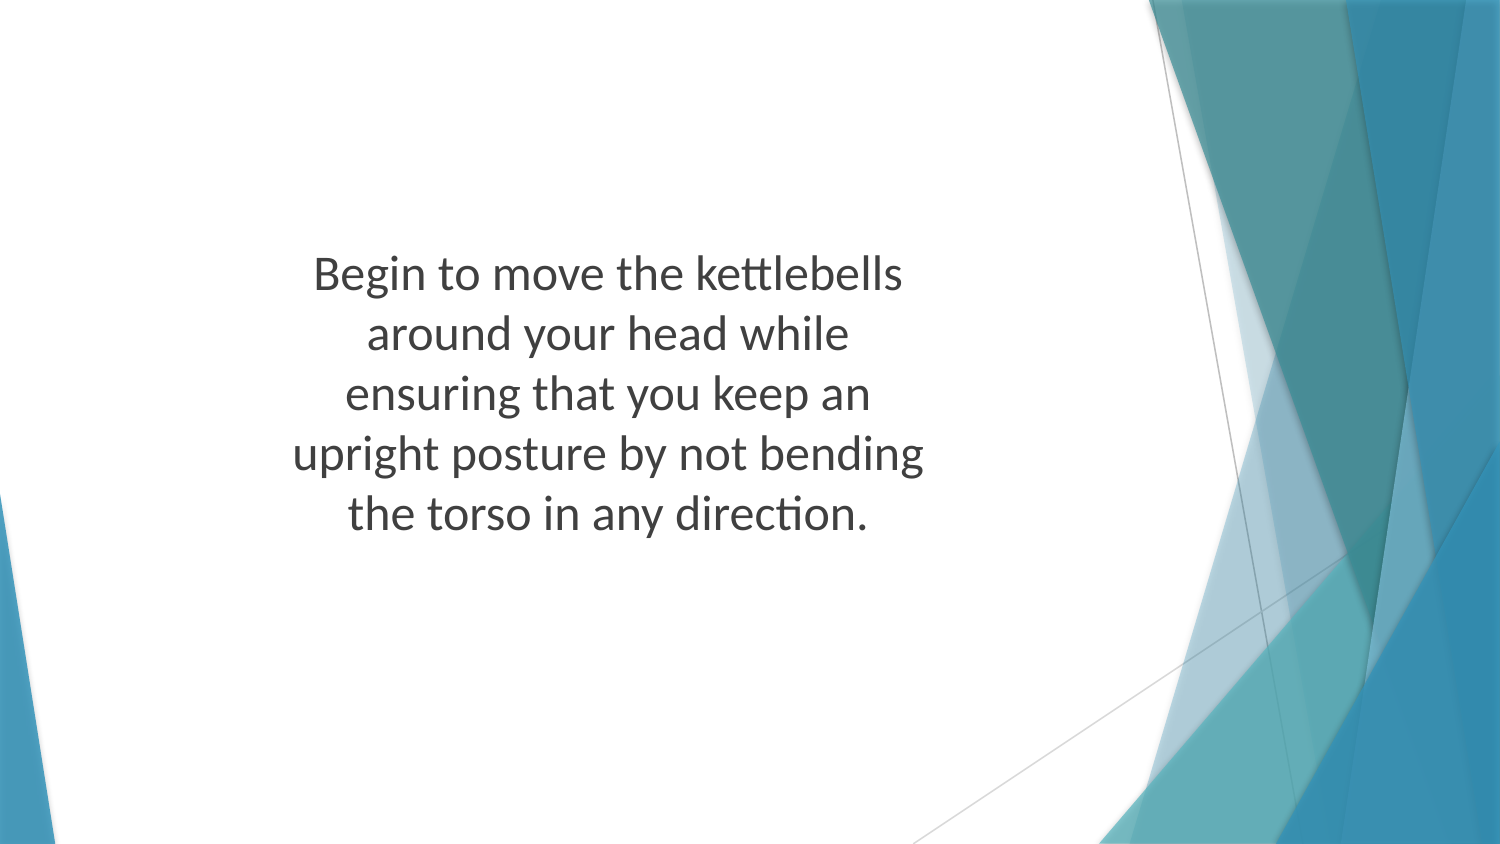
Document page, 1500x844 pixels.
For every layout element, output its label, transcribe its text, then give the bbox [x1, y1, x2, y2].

list Begin to move the kettlebells around your head while ensuring that you keep an upright posture by not bending the torso in any direction. [265, 232, 951, 588]
